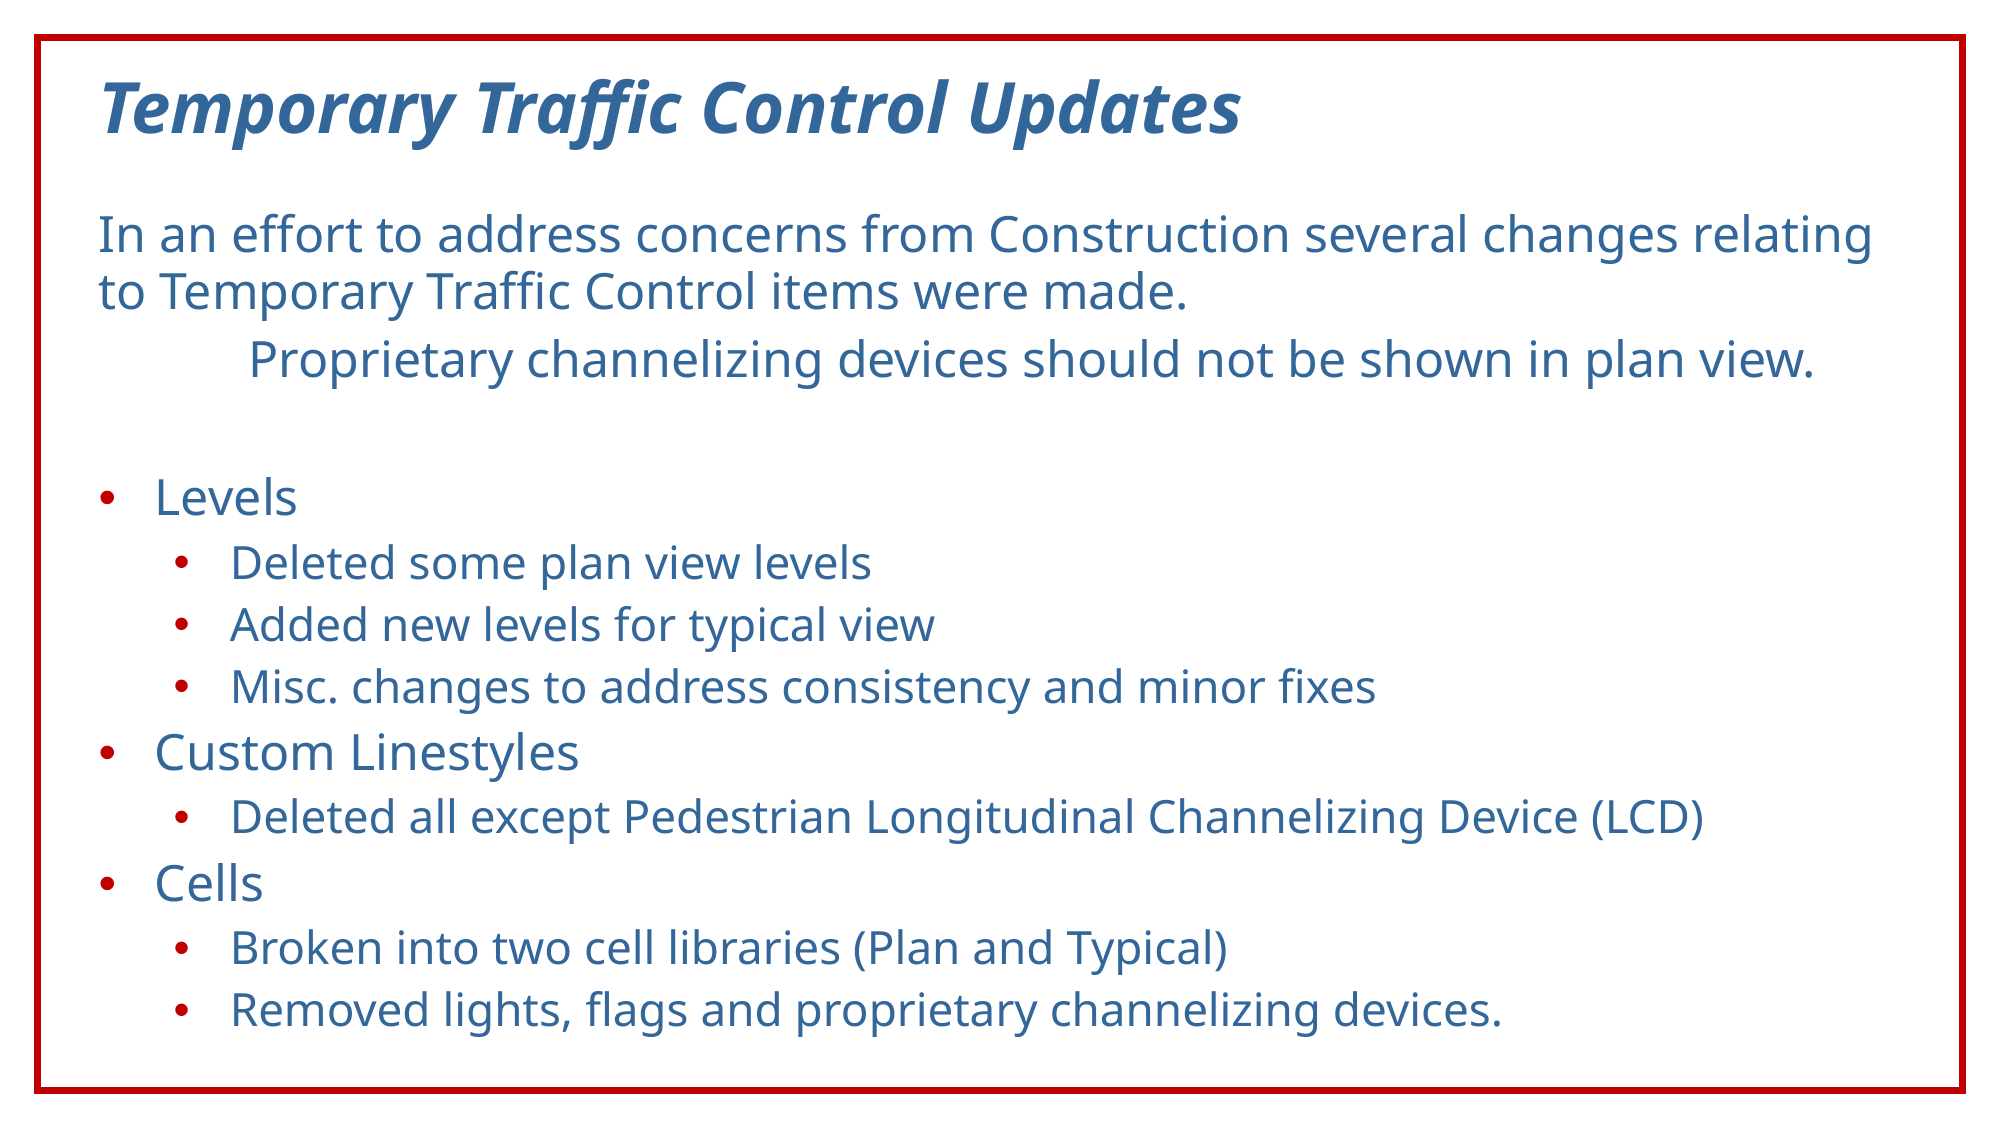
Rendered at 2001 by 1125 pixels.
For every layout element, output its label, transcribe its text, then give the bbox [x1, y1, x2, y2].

list In an effort to address concerns from Construction several changes relating to Temporary Traffic Control items were made. Proprietary channelizing devices should not be shown in plan view. Levels Deleted some plan view levels Added new levels for typical view Misc. changes to address consistency and minor fixes Custom Linestyles Deleted all except Pedestrian Longitudinal Channelizing Device (LCD) Cells Broken into two cell libraries (Plan and Typical) Removed lights, flags and proprietary channelizing devices. [83, 199, 1903, 1032]
title Temporary Traffic Control Updates [83, 68, 1903, 169]
